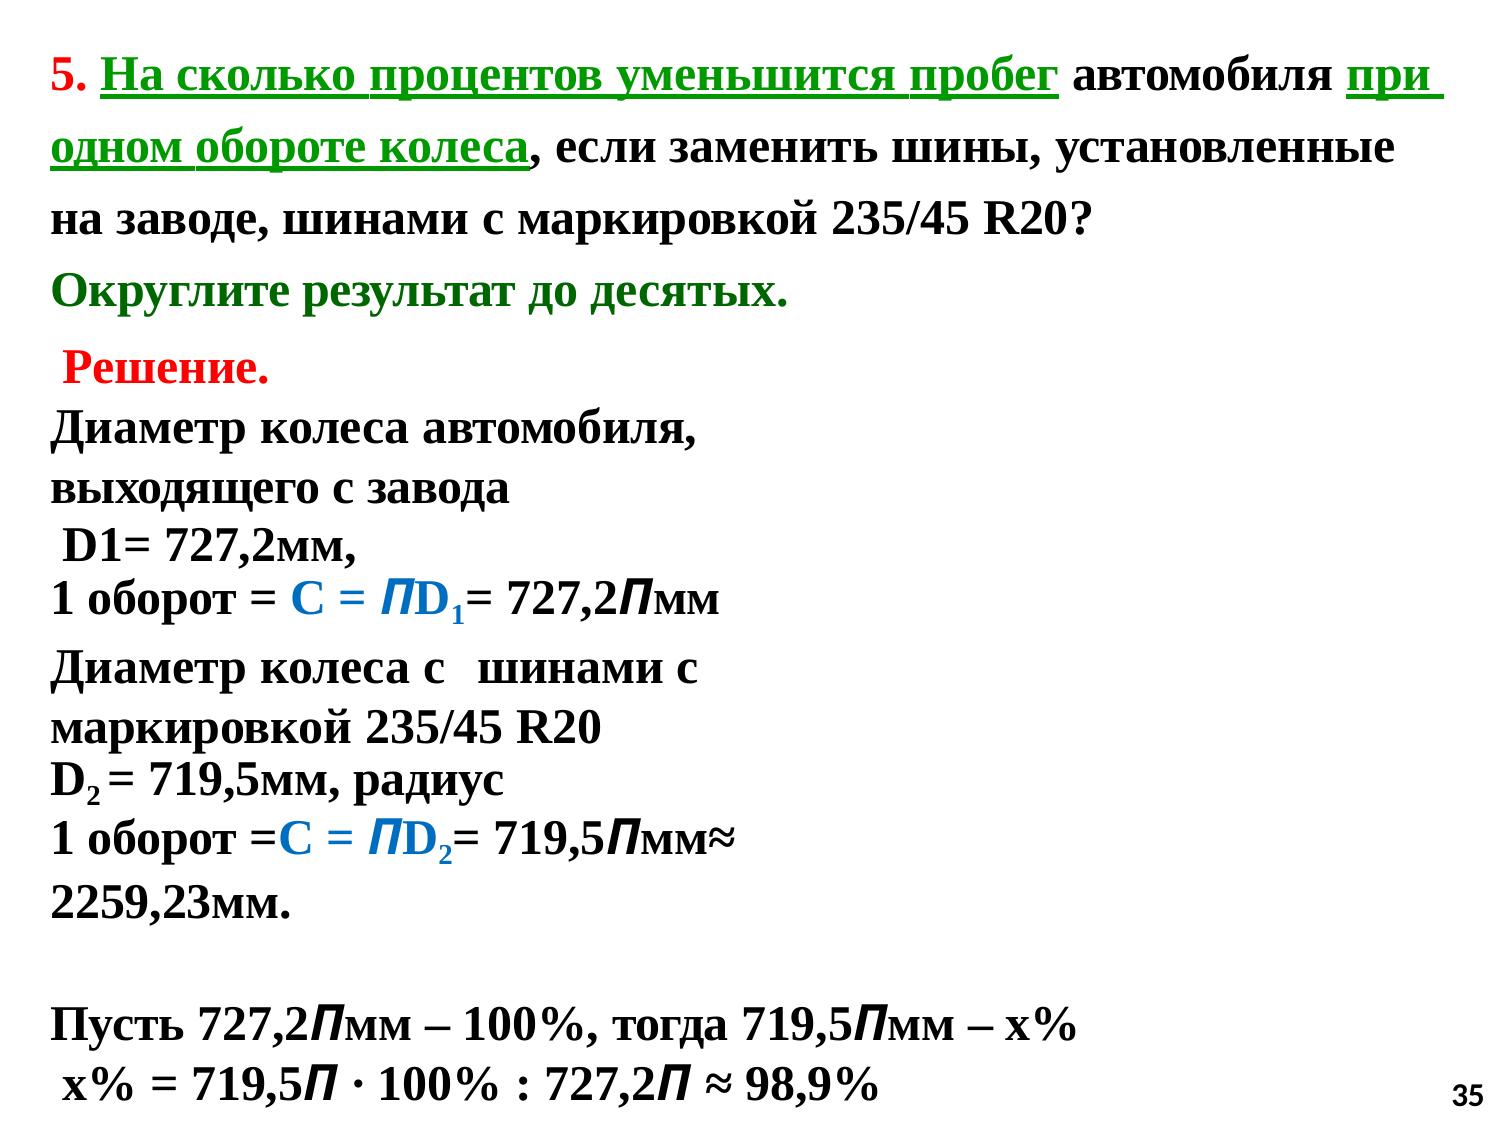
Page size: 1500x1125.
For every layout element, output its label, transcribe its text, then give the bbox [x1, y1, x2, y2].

text_box Округлите результат до десятых. Решение. Диаметр колеса автомобиля, выходящего с завода D1= 727,2мм, 1 оборот = С = ПD1= 727,2Пмм Диаметр колеса с шинами с маркировкой 235/45 R20 D2 = 719,5мм, радиус 1 оборот =С = ПD2= 719,5Пмм≈ 2259,23мм. Пусть 727,2Пмм – 100%, тогда 719,5Пмм – х% х% = 719,5П ∙ 100% : 727,2П ≈ 98,9% 100% - 98,9% = 1,1% Ответ : 1,1 [43, 237, 1332, 1125]
text_box 35 [1444, 1079, 1491, 1114]
title 5. На сколько процентов уменьшится пробег автомобиля при одном обороте колеса, если заменить шины, установленные на заводе, шинами с маркировкой 235/45 R20? [48, 0, 1452, 245]
